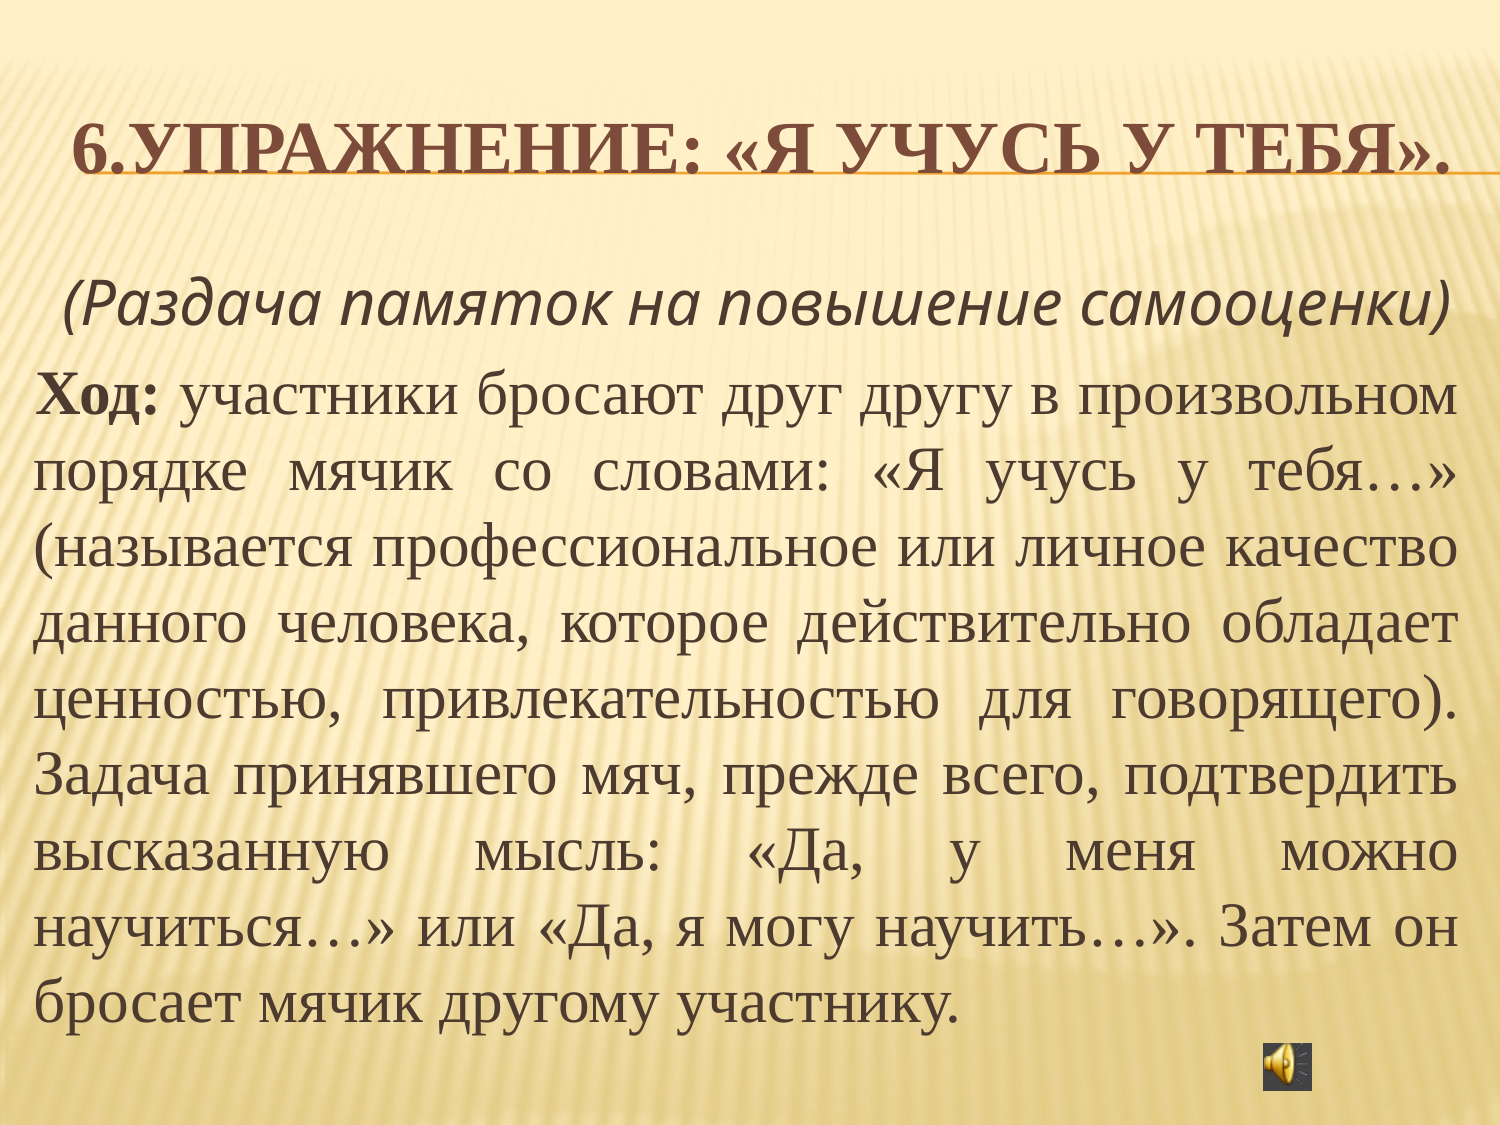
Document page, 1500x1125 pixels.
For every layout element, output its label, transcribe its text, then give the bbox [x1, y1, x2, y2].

list (Раздача памяток на повышение самооценки) Ход: участники бросают друг другу в произвольном порядке мячик со словами: «Я учусь у тебя…» (называется профессиональное или личное качество данного человека, которое действительно обладает ценностью, привлекательностью для говорящего). Задача принявшего мяч, прежде всего, подтвердить высказанную мысль: «Да, у меня можно научиться…» или «Да, я могу научить…». Затем он бросает мячик другому участнику. [0, 254, 1475, 1079]
title 6.Упражнение: «Я учусь у тебя». [50, 75, 1475, 213]
picture [1262, 1041, 1313, 1092]
